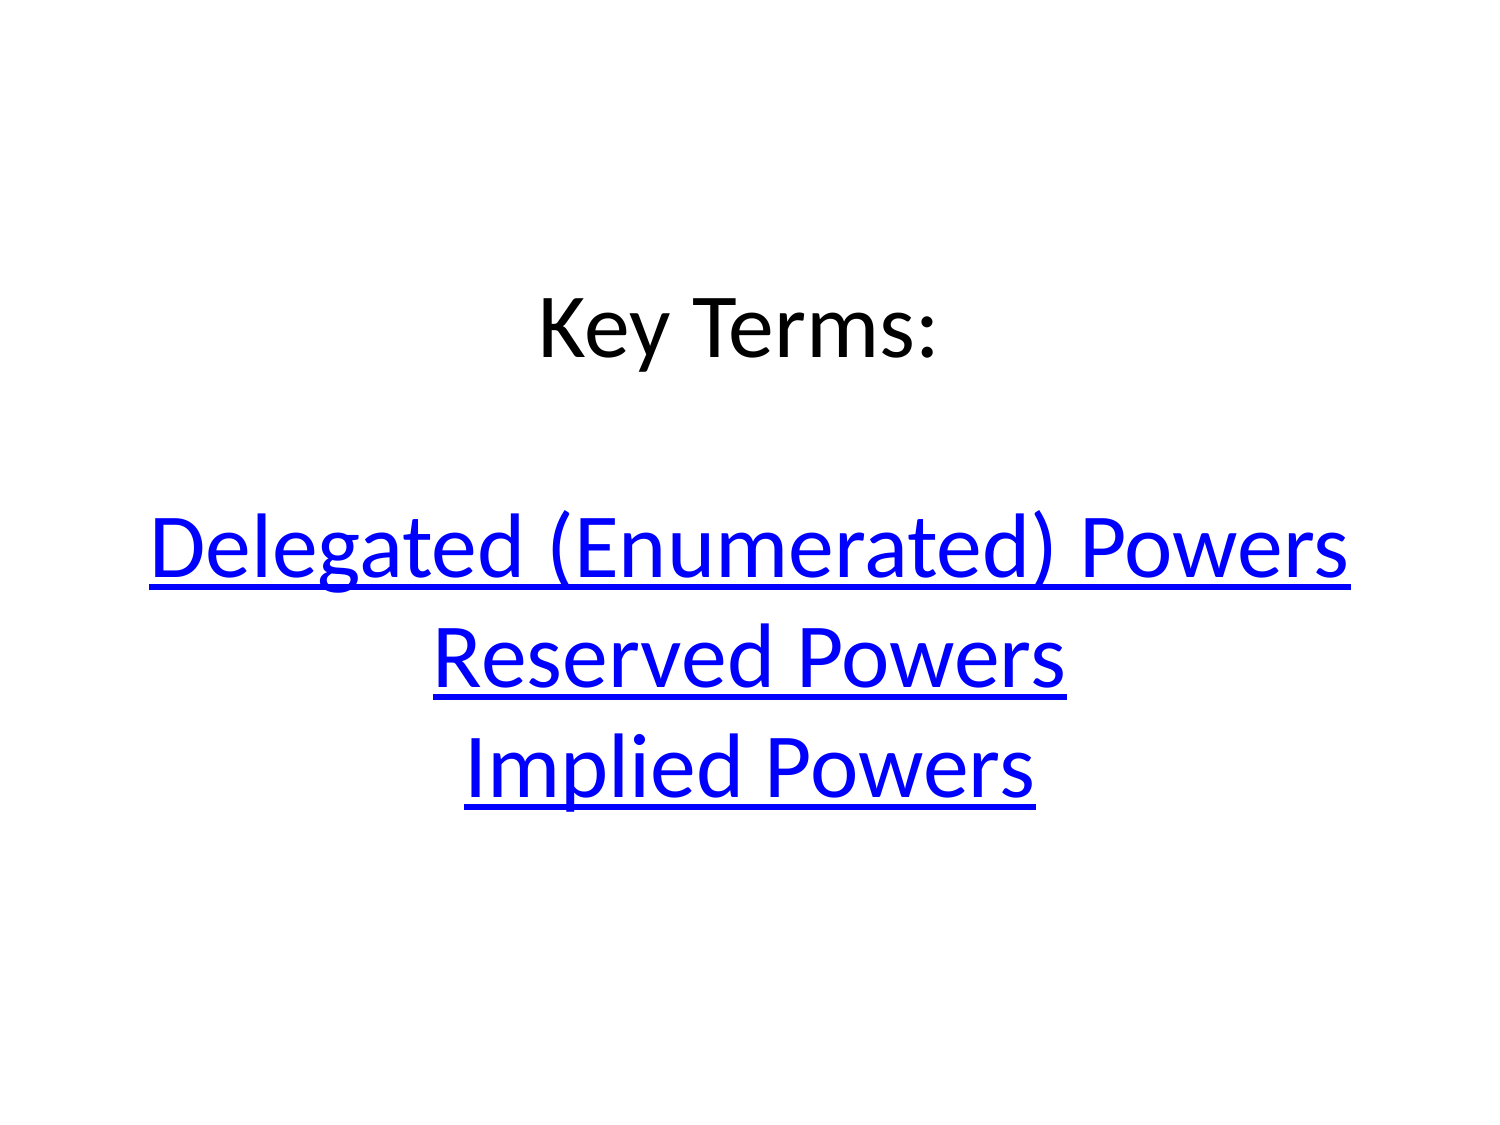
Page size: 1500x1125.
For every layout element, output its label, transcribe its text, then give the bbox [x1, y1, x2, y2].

title Key Terms: Delegated (Enumerated) Powers Reserved Powers Implied Powers [74, 44, 1426, 1038]
